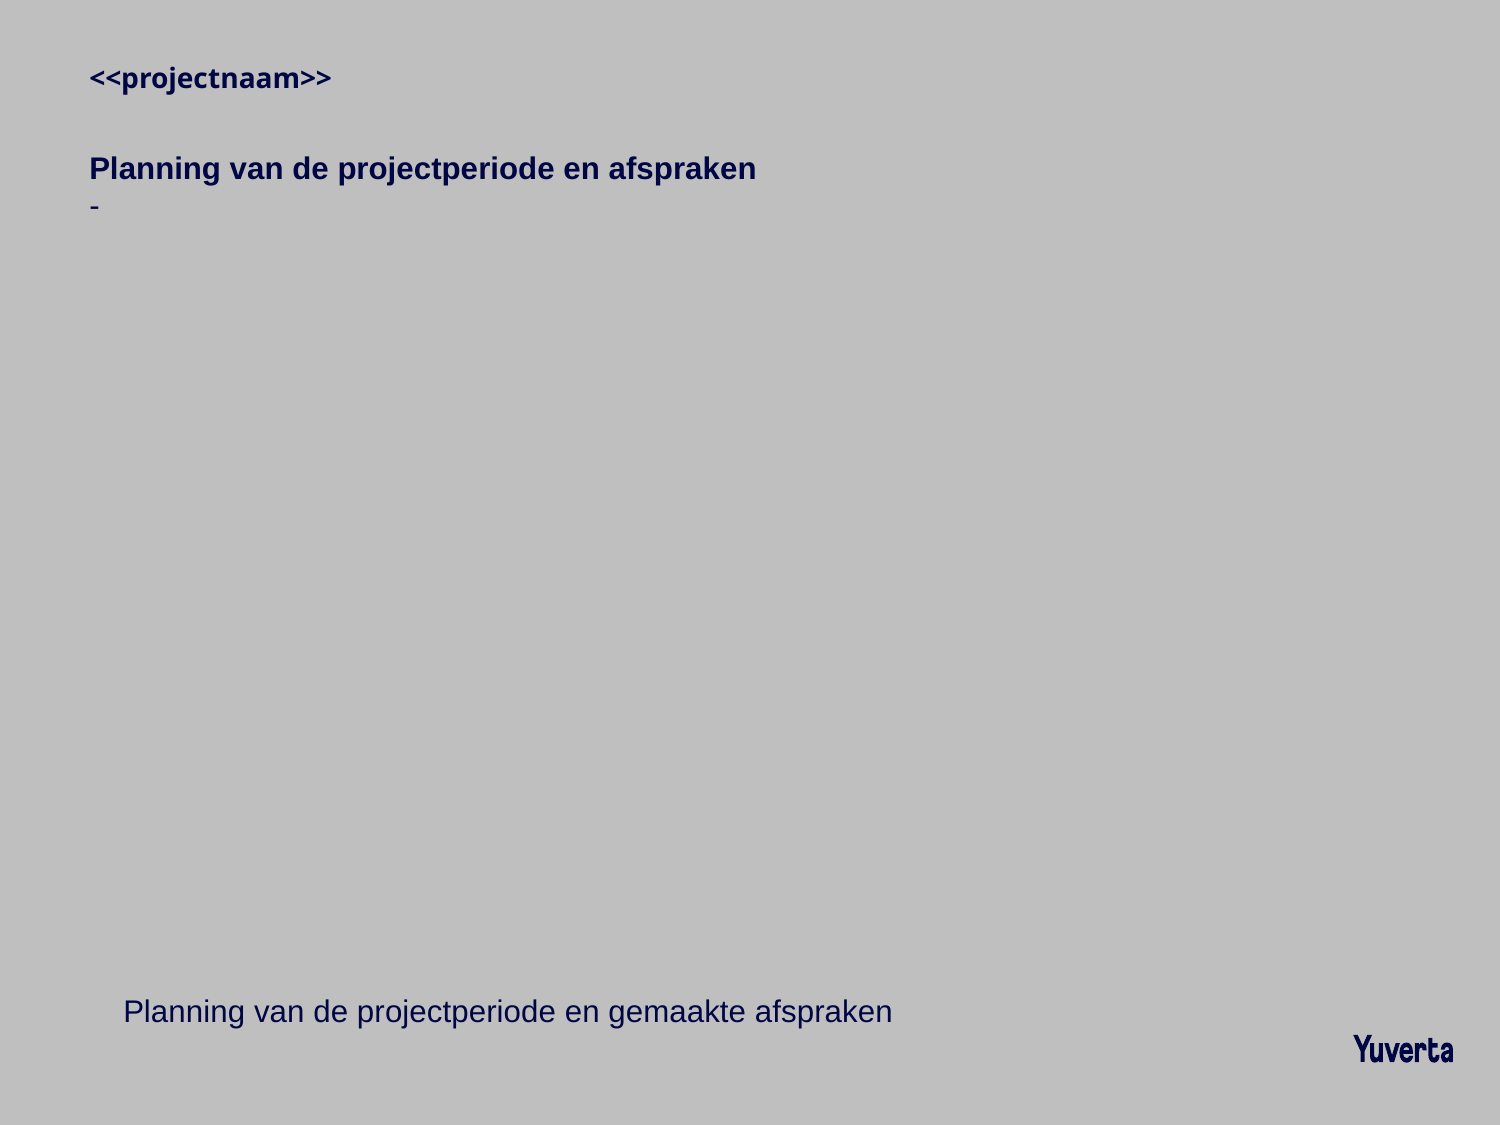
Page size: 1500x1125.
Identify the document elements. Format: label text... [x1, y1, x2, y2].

text_box Planning van de projectperiode en afspraken - [74, 140, 1426, 967]
text_box <<projectnaam>> [74, 56, 1319, 140]
text_box Planning van de projectperiode en gemaakte afspraken [108, 984, 924, 1030]
